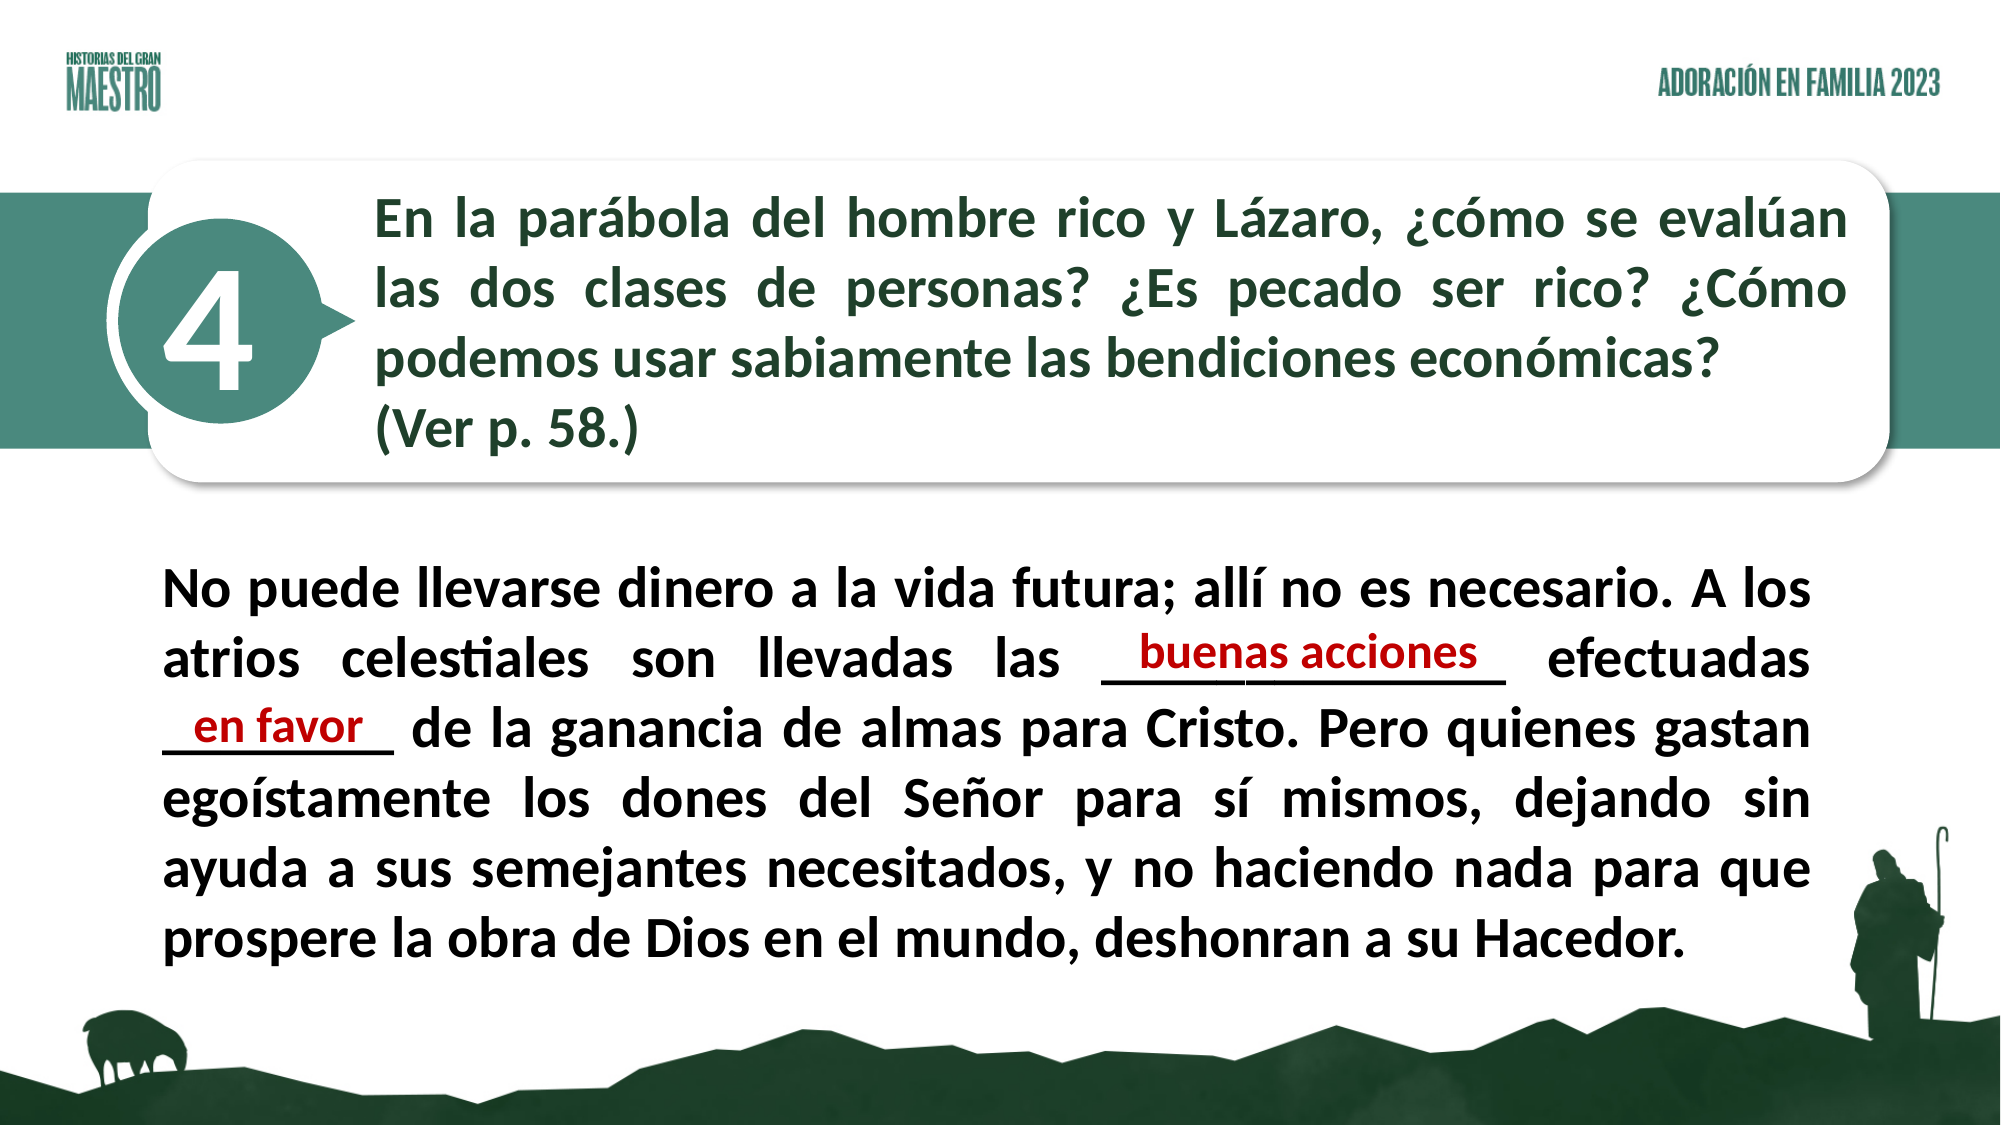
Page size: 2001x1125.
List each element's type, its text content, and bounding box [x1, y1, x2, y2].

text_box buenas acciones [1123, 610, 1520, 686]
picture [0, 0, 2001, 1125]
text_box en favor [178, 685, 542, 760]
text_box No puede llevarse dinero a la vida futura; allí no es necesario. A los atrios celestiales son llevadas las ______________ efectuadas ________ de la ganancia de almas para Cristo. Pero quienes gastan egoístamente los dones del Señor para sí mismos, dejando sin ayuda a sus semejantes necesitados, y no haciendo nada para que prospere la obra de Dios en el mundo, deshonran a su Hacedor. [147, 541, 1828, 977]
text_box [0, 160, 2000, 483]
